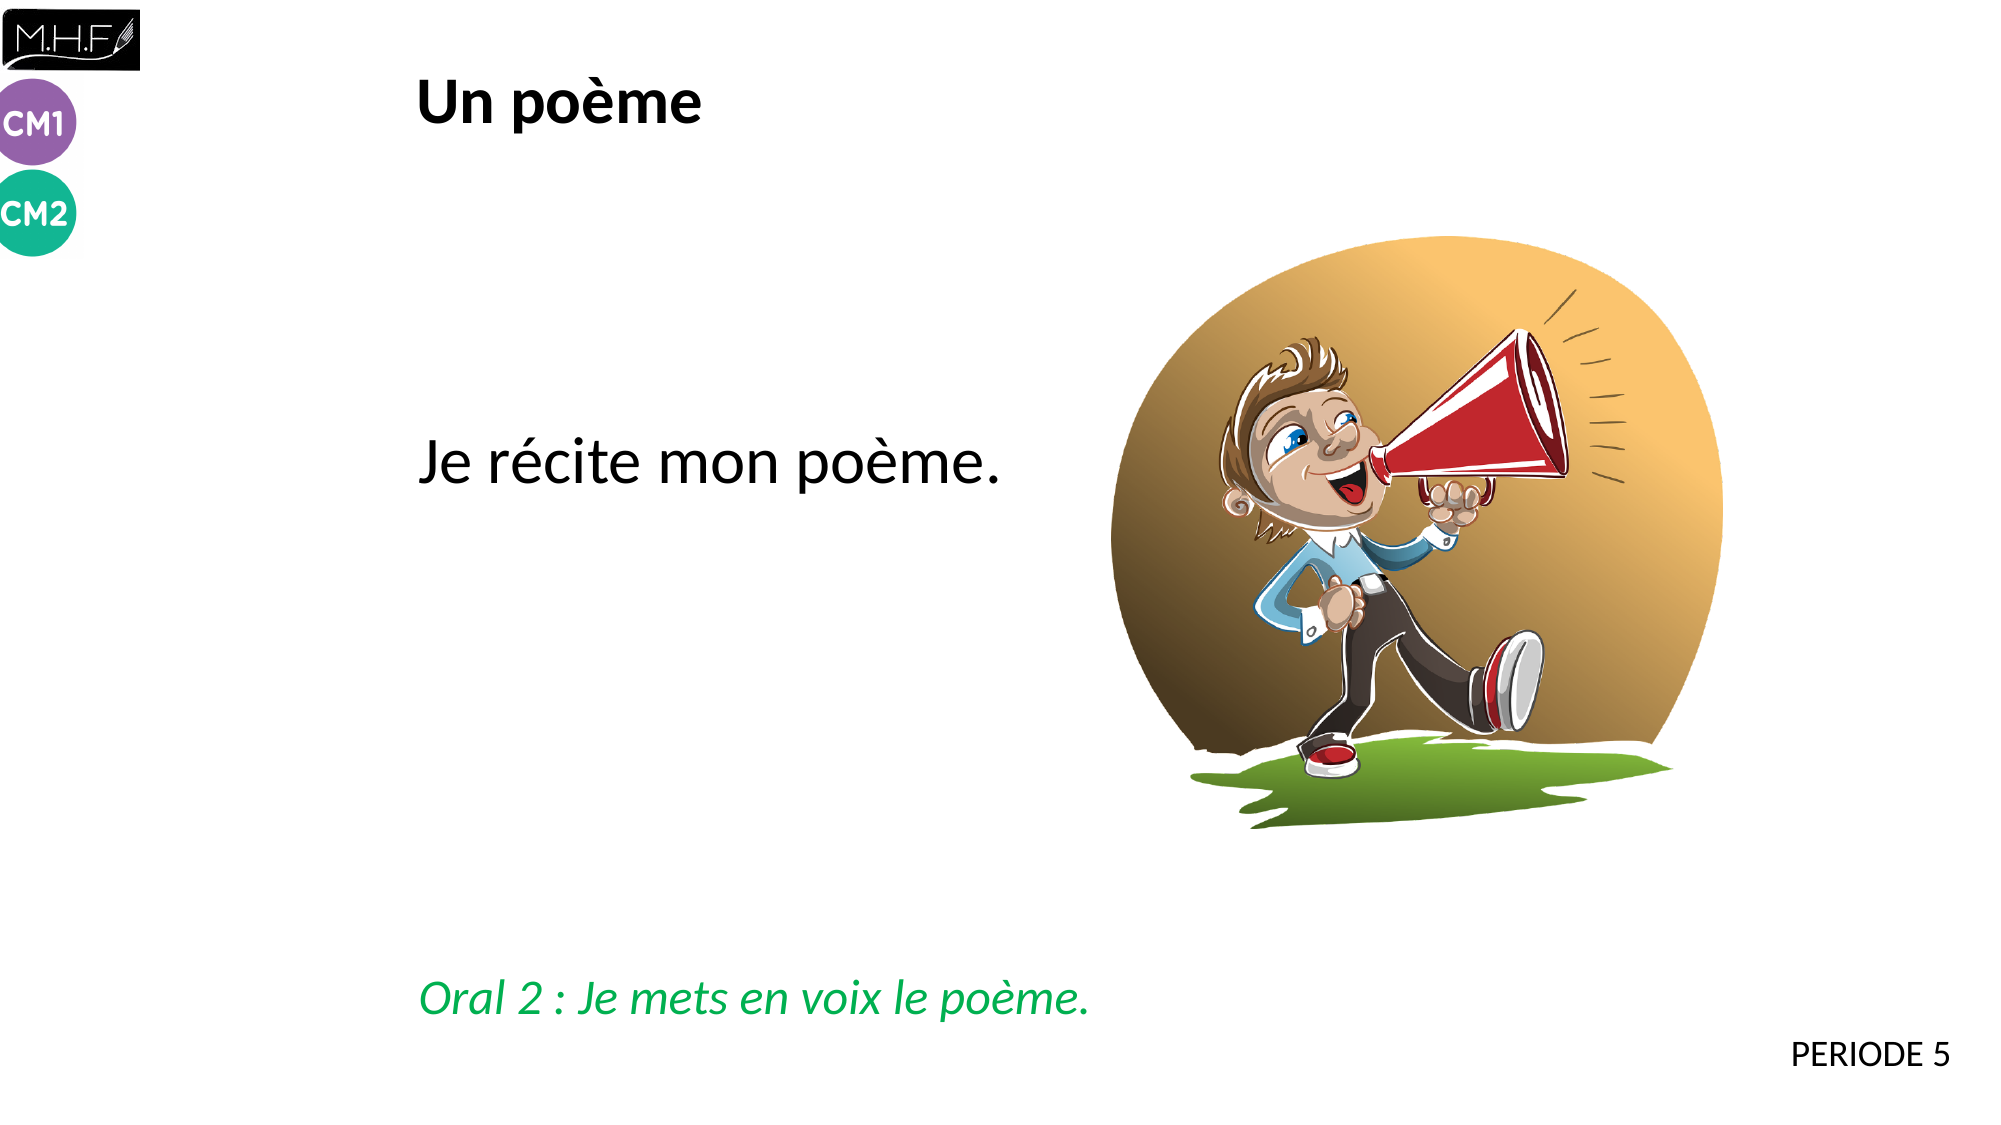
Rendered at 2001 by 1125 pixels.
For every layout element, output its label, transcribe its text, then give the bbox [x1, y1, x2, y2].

text_box Un poème [400, 36, 895, 145]
text_box PERIODE 5 [1362, 1021, 1967, 1082]
text_box Oral 2 : Je mets en voix le poème. [403, 922, 1265, 1066]
picture [0, 7, 140, 259]
picture [1111, 236, 1723, 829]
text_box Je récite mon poème. [403, 409, 1064, 657]
